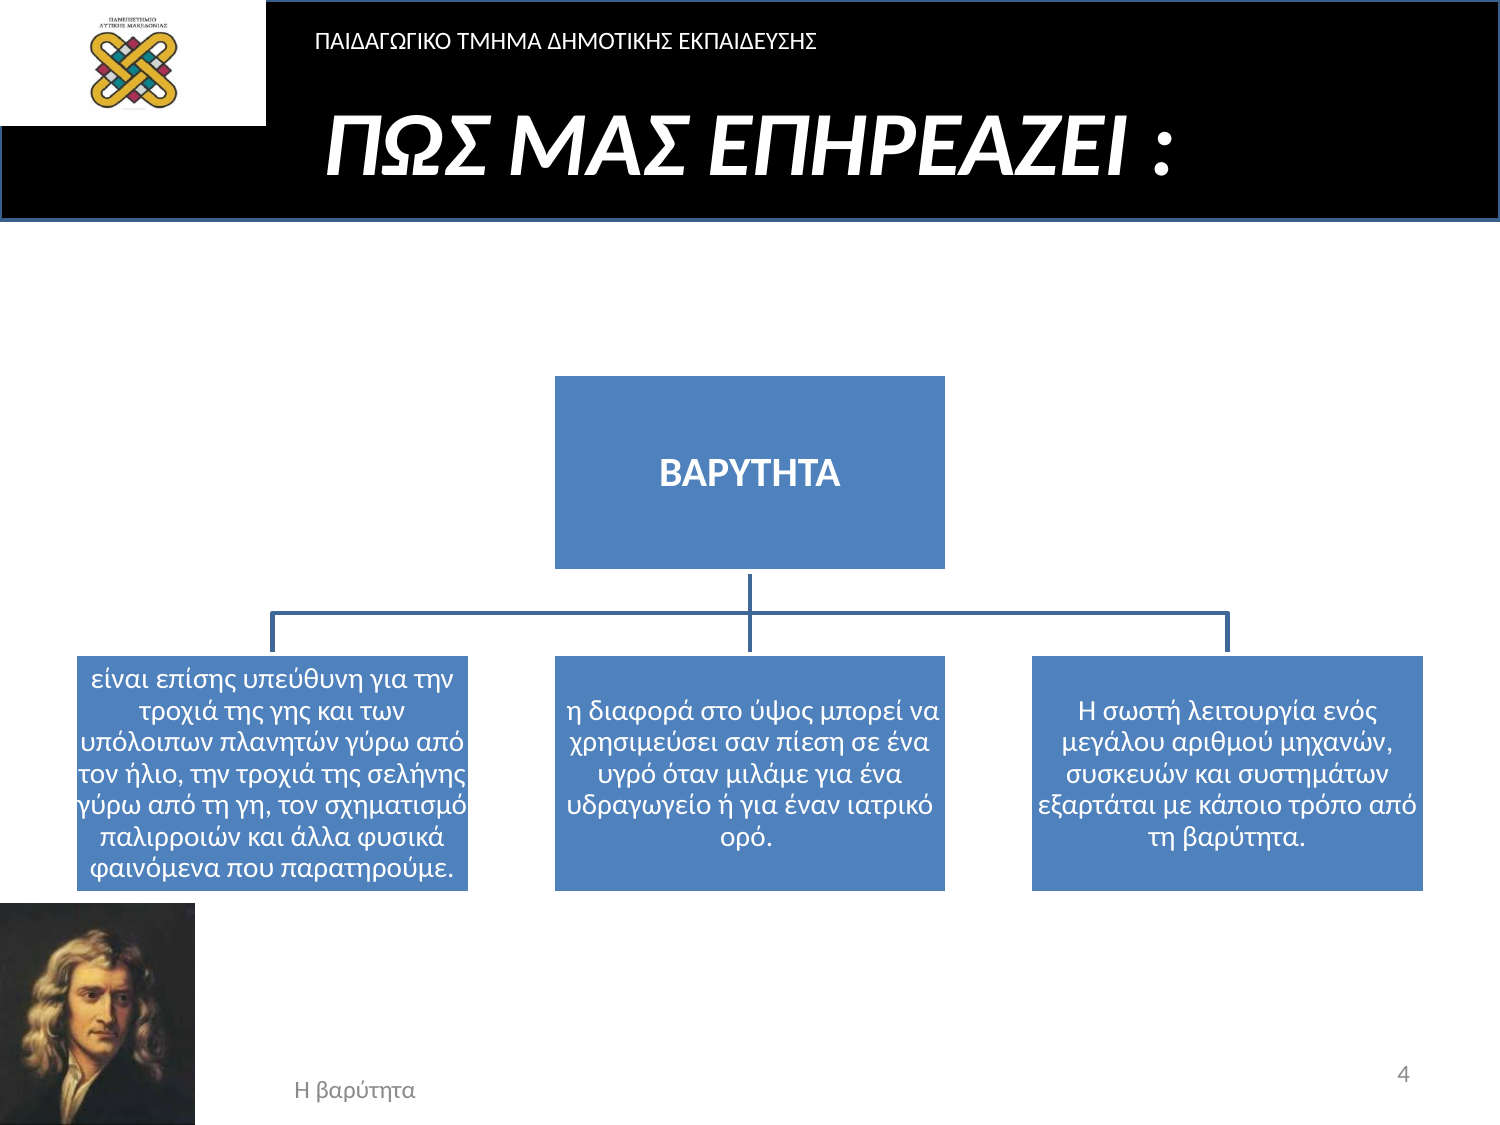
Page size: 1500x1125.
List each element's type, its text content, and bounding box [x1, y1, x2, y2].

slide_number 4 [1074, 1042, 1425, 1103]
picture [0, 0, 266, 126]
title ΠΩΣ ΜΑΣ ΕΠΗΡΕΑΖΕΙ : [75, 45, 1425, 233]
picture [0, 903, 195, 1125]
footer Η βαρύτητα [195, 1058, 516, 1119]
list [74, 262, 1426, 1006]
